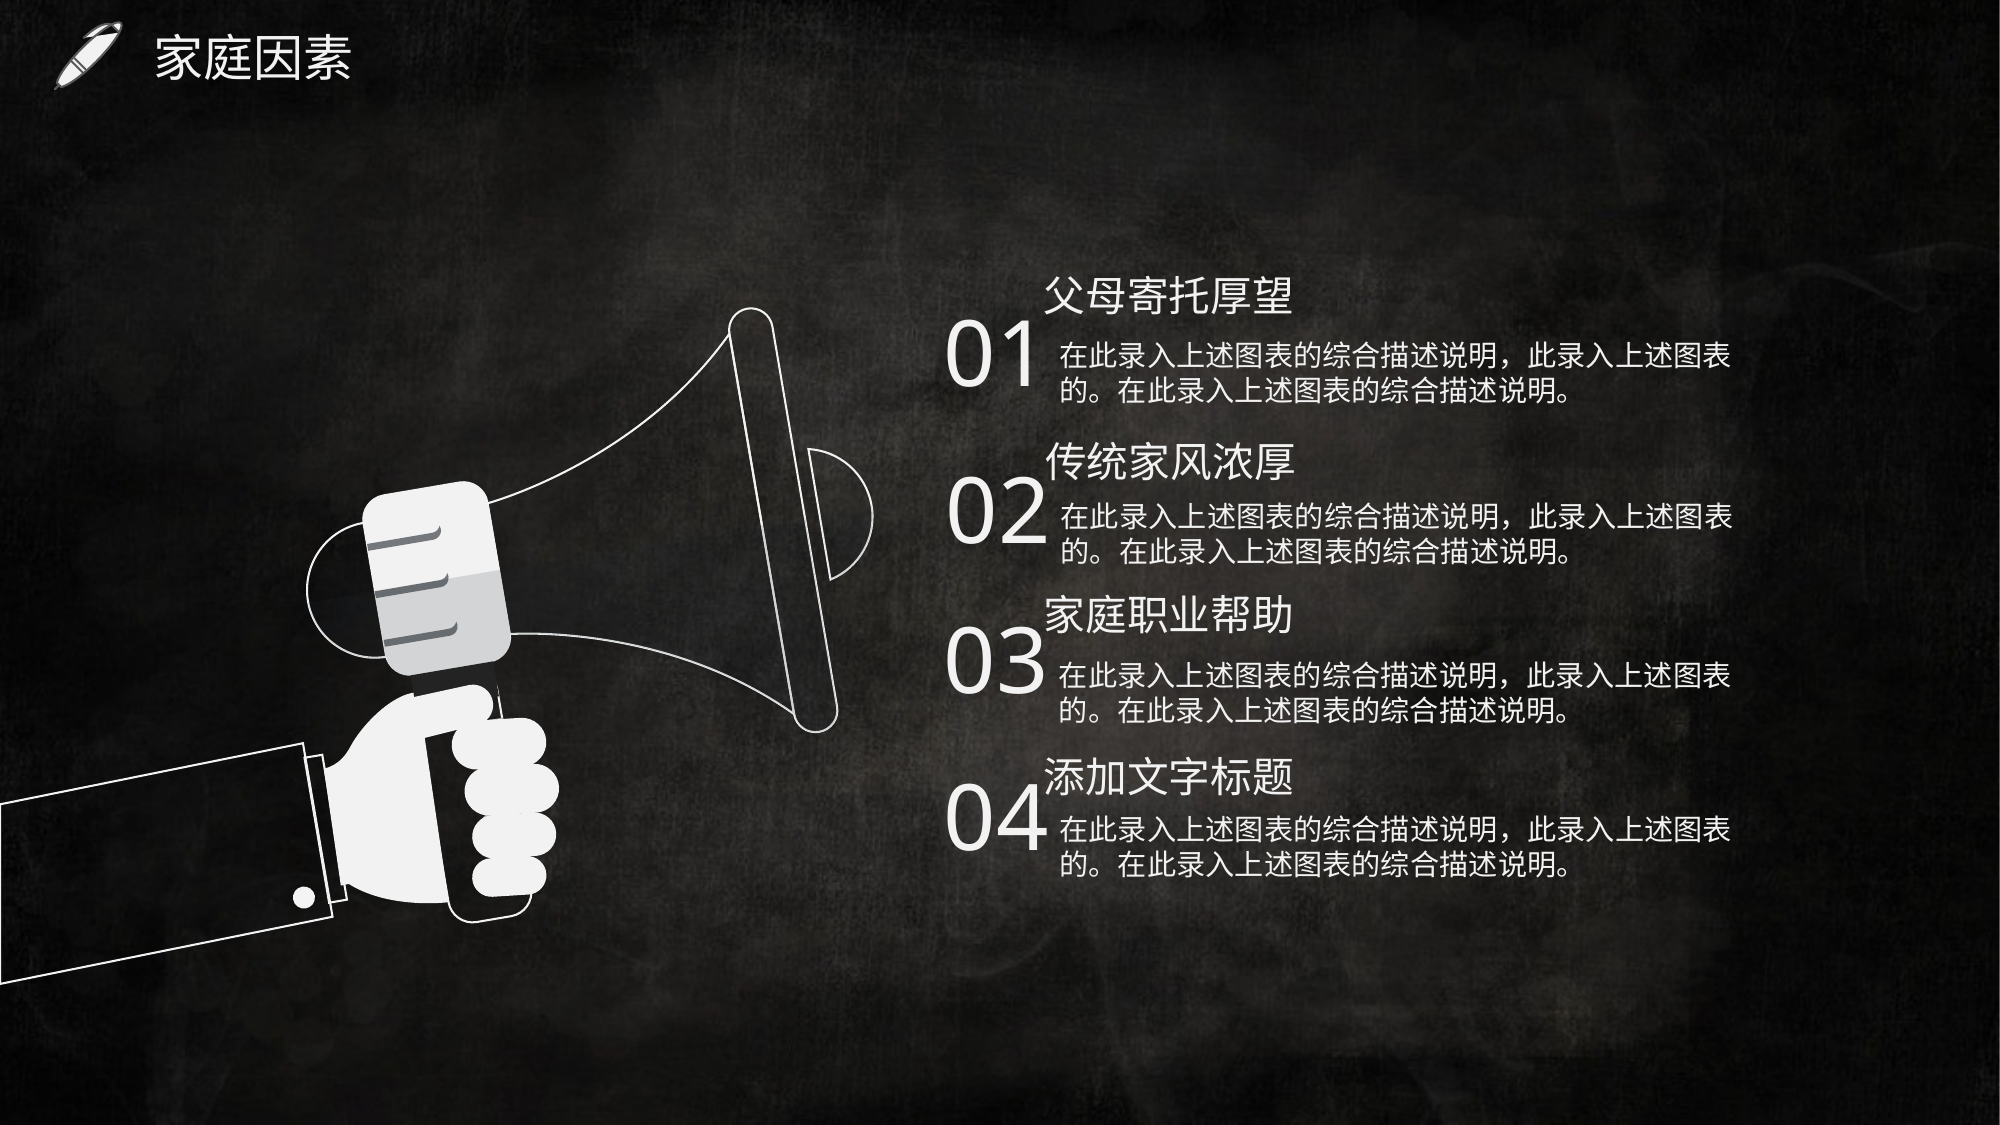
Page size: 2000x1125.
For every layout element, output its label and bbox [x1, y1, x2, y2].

text_box [1058, 588, 1756, 729]
text_box [1059, 269, 1757, 408]
text_box [1060, 434, 1756, 570]
text_box [1059, 749, 1757, 882]
text_box [0, 308, 874, 985]
picture [0, 0, 2000, 1125]
